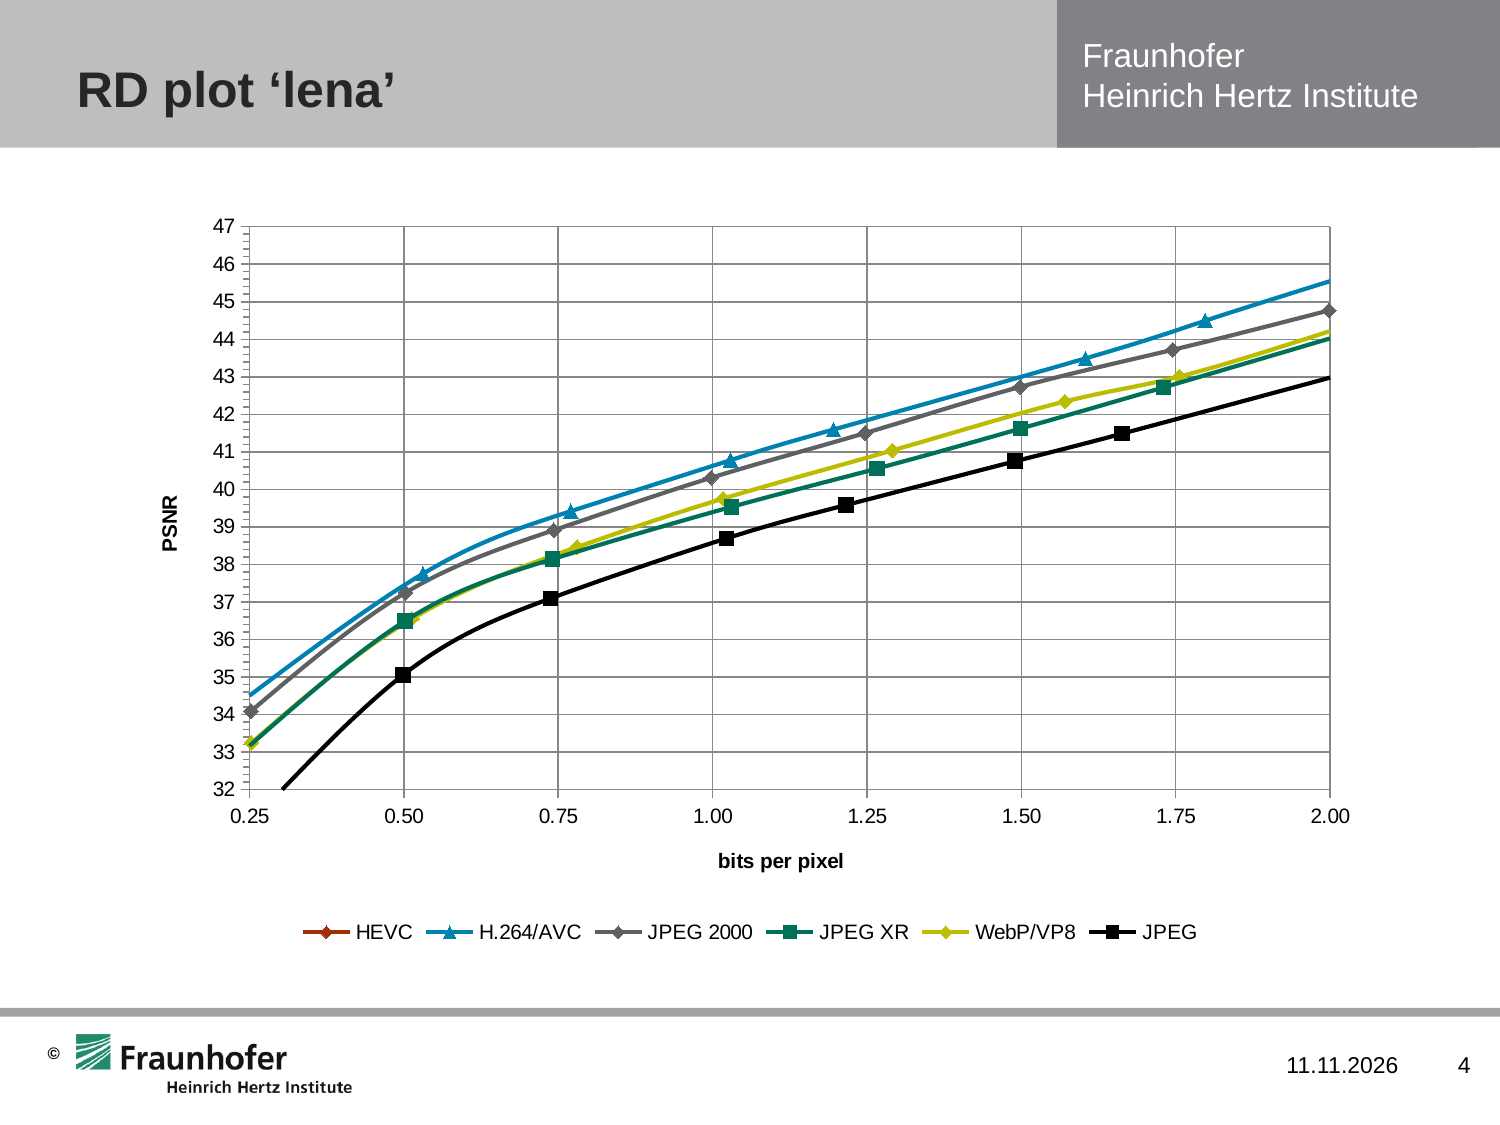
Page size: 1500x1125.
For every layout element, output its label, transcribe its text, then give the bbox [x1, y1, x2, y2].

picture [76, 1034, 352, 1093]
title RD plot ‘lena’ [76, 58, 1022, 118]
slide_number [1019, 1034, 1394, 1094]
chart [124, 199, 1375, 951]
slide_number 4 [1394, 1034, 1471, 1094]
